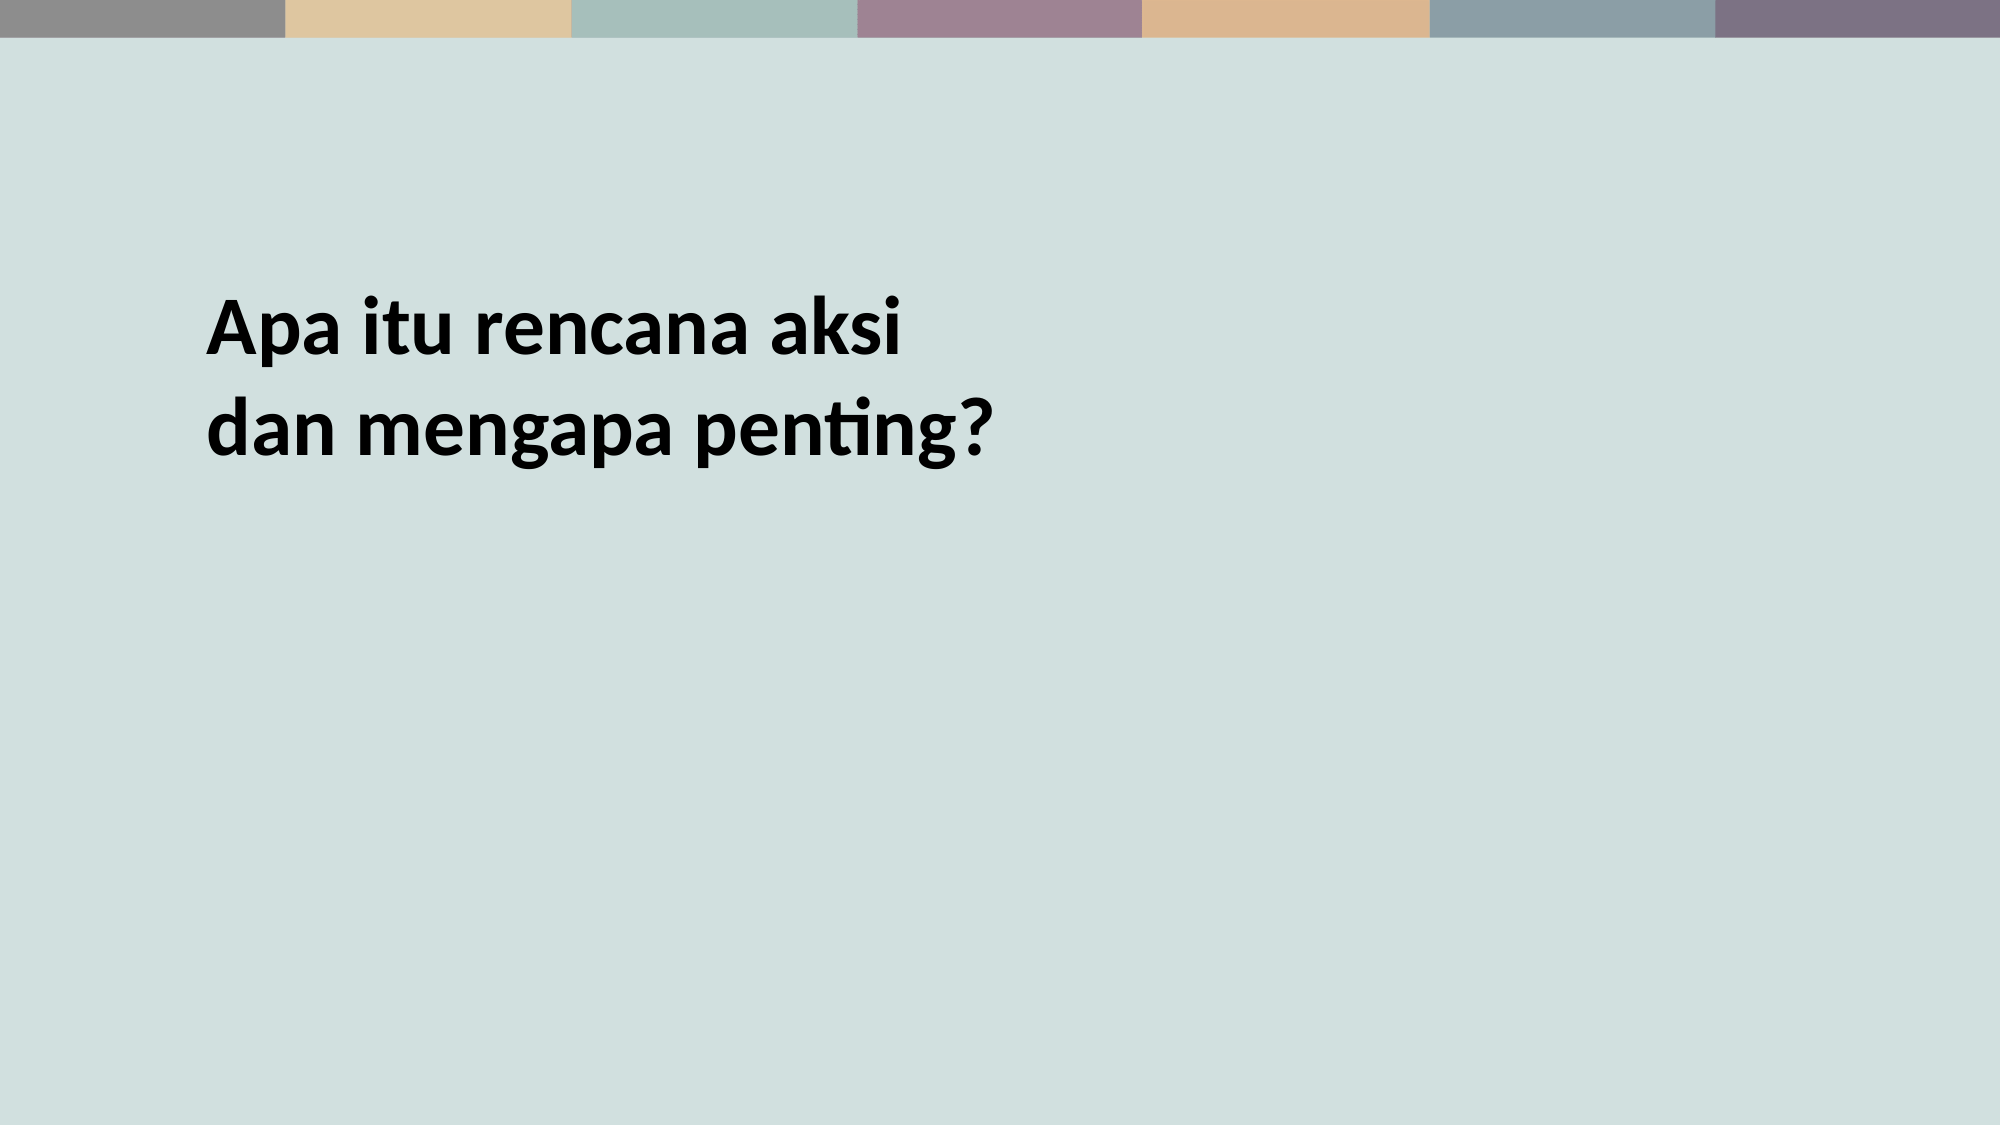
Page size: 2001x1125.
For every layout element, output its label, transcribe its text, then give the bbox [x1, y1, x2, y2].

picture [0, 0, 2000, 38]
text_box Apa itu rencana aksi dan mengapa penting? [191, 264, 1506, 569]
